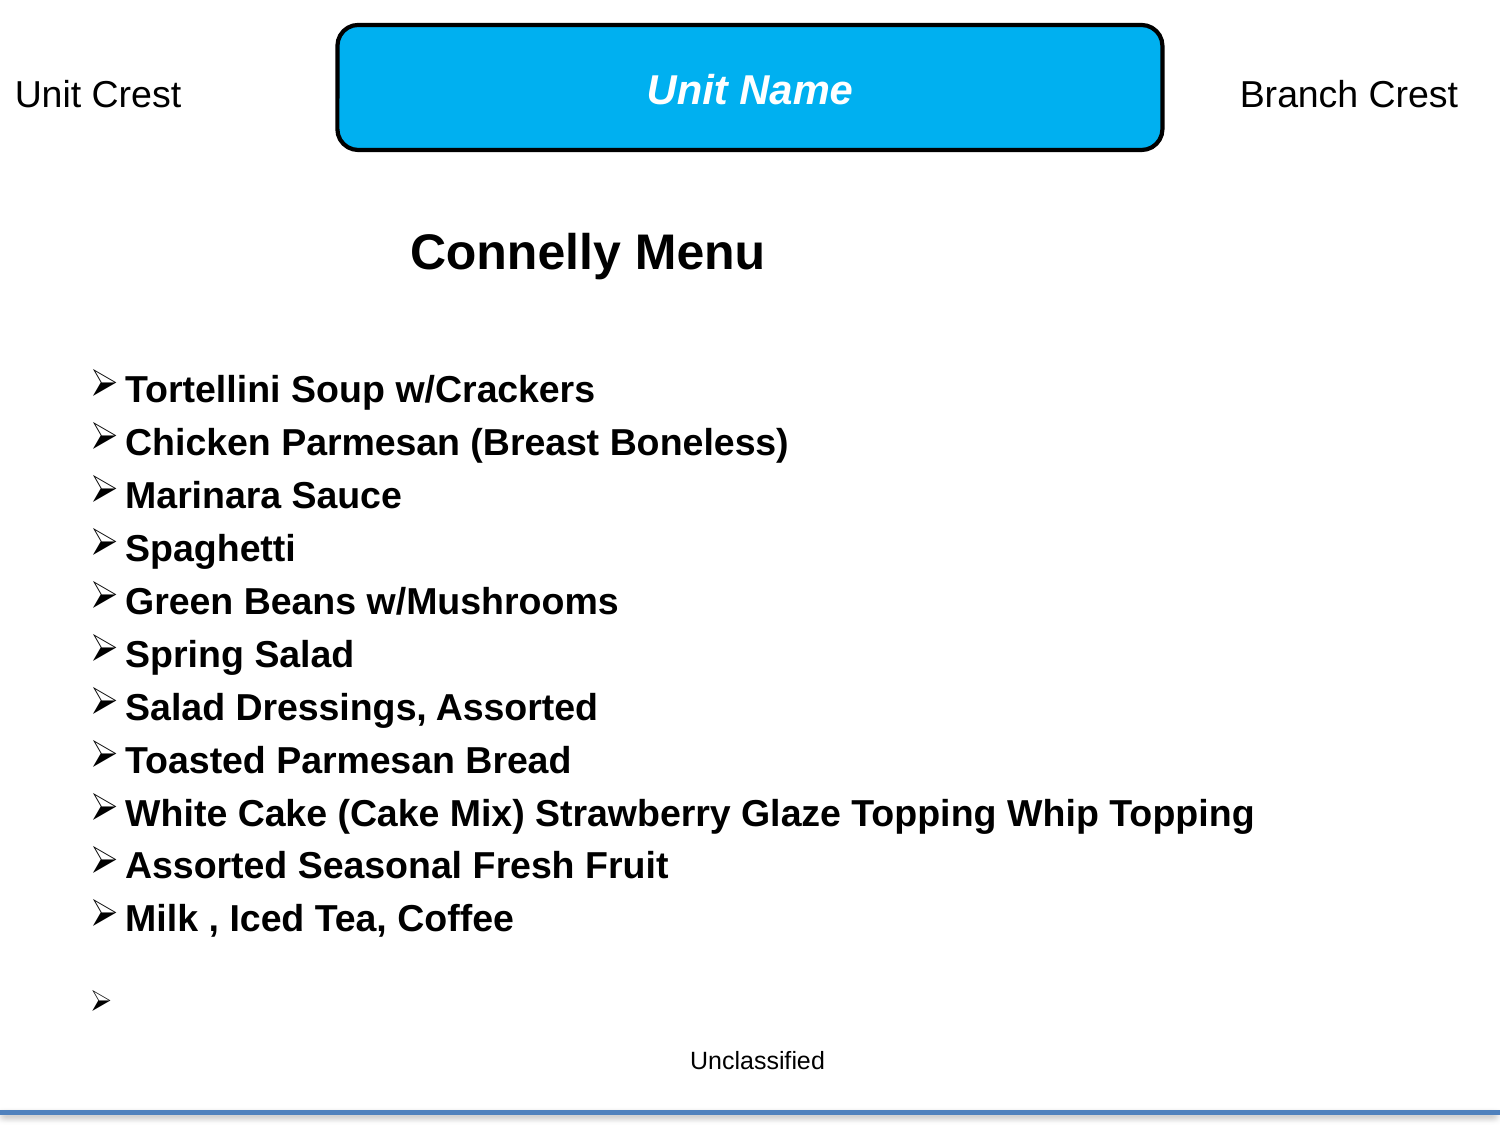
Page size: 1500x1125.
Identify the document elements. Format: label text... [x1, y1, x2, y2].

text_box Branch Crest [1224, 62, 1488, 123]
text_box Unit Name [335, 22, 1165, 153]
text_box Unit Crest [0, 62, 238, 123]
text_box Unclassified [675, 1037, 841, 1083]
text_box Connelly Menu [249, 212, 1175, 288]
text_box Tortellini Soup w/Crackers Chicken Parmesan (Breast Boneless) Marinara Sauce Spaghetti Green Beans w/Mushrooms Spring Salad Salad Dressings, Assorted Toasted Parmesan Bread White Cake (Cake Mix) Strawberry Glaze Topping Whip Topping Assorted Seasonal Fresh Fruit Milk , Iced Tea, Coffee [74, 362, 1413, 1030]
